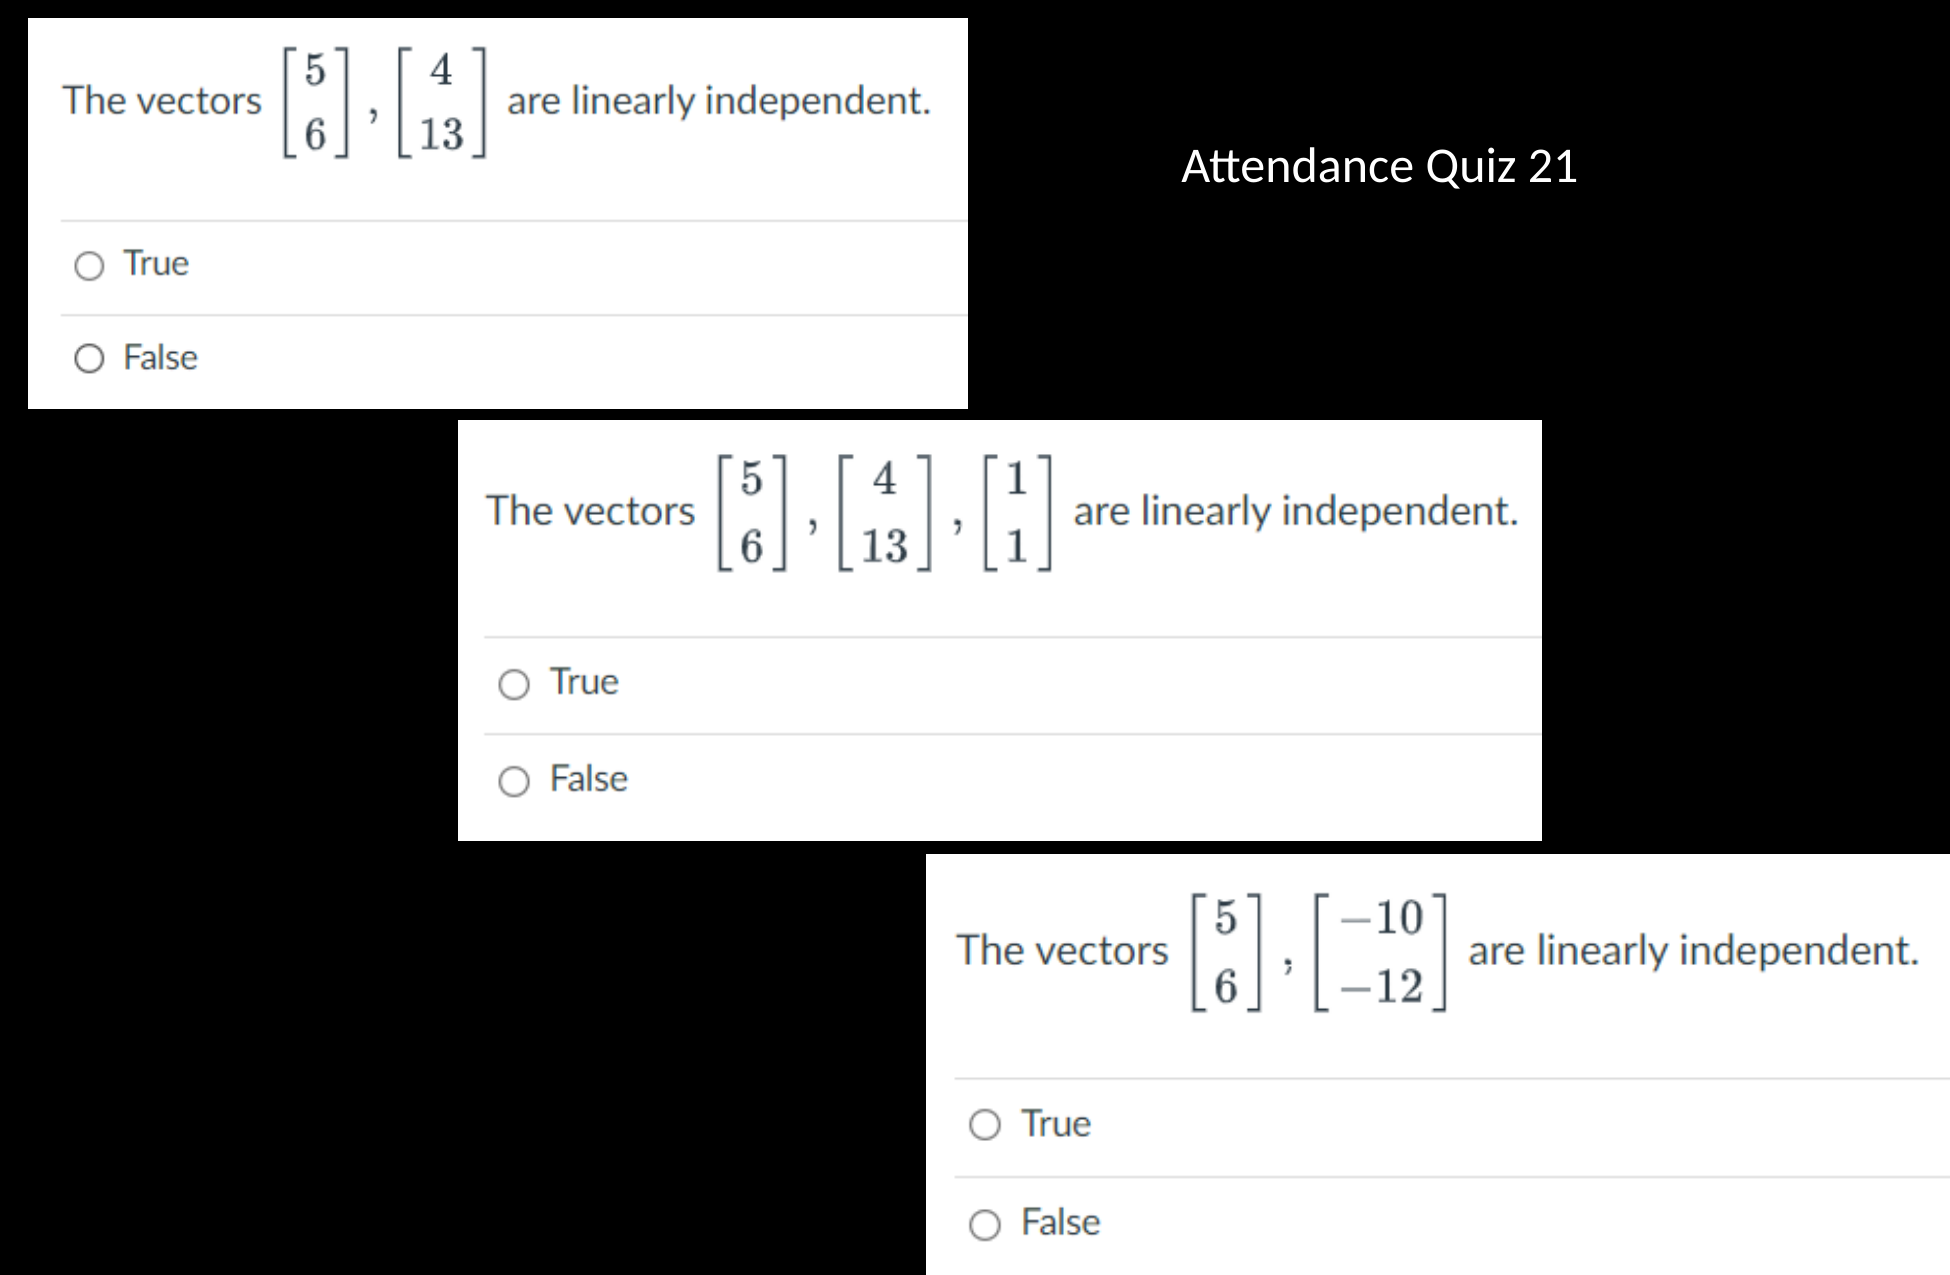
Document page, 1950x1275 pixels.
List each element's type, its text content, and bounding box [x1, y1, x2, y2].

text_box Attendance Quiz 21 [1166, 125, 1917, 201]
picture [926, 854, 1950, 1275]
picture [458, 420, 1542, 841]
picture [28, 18, 968, 409]
